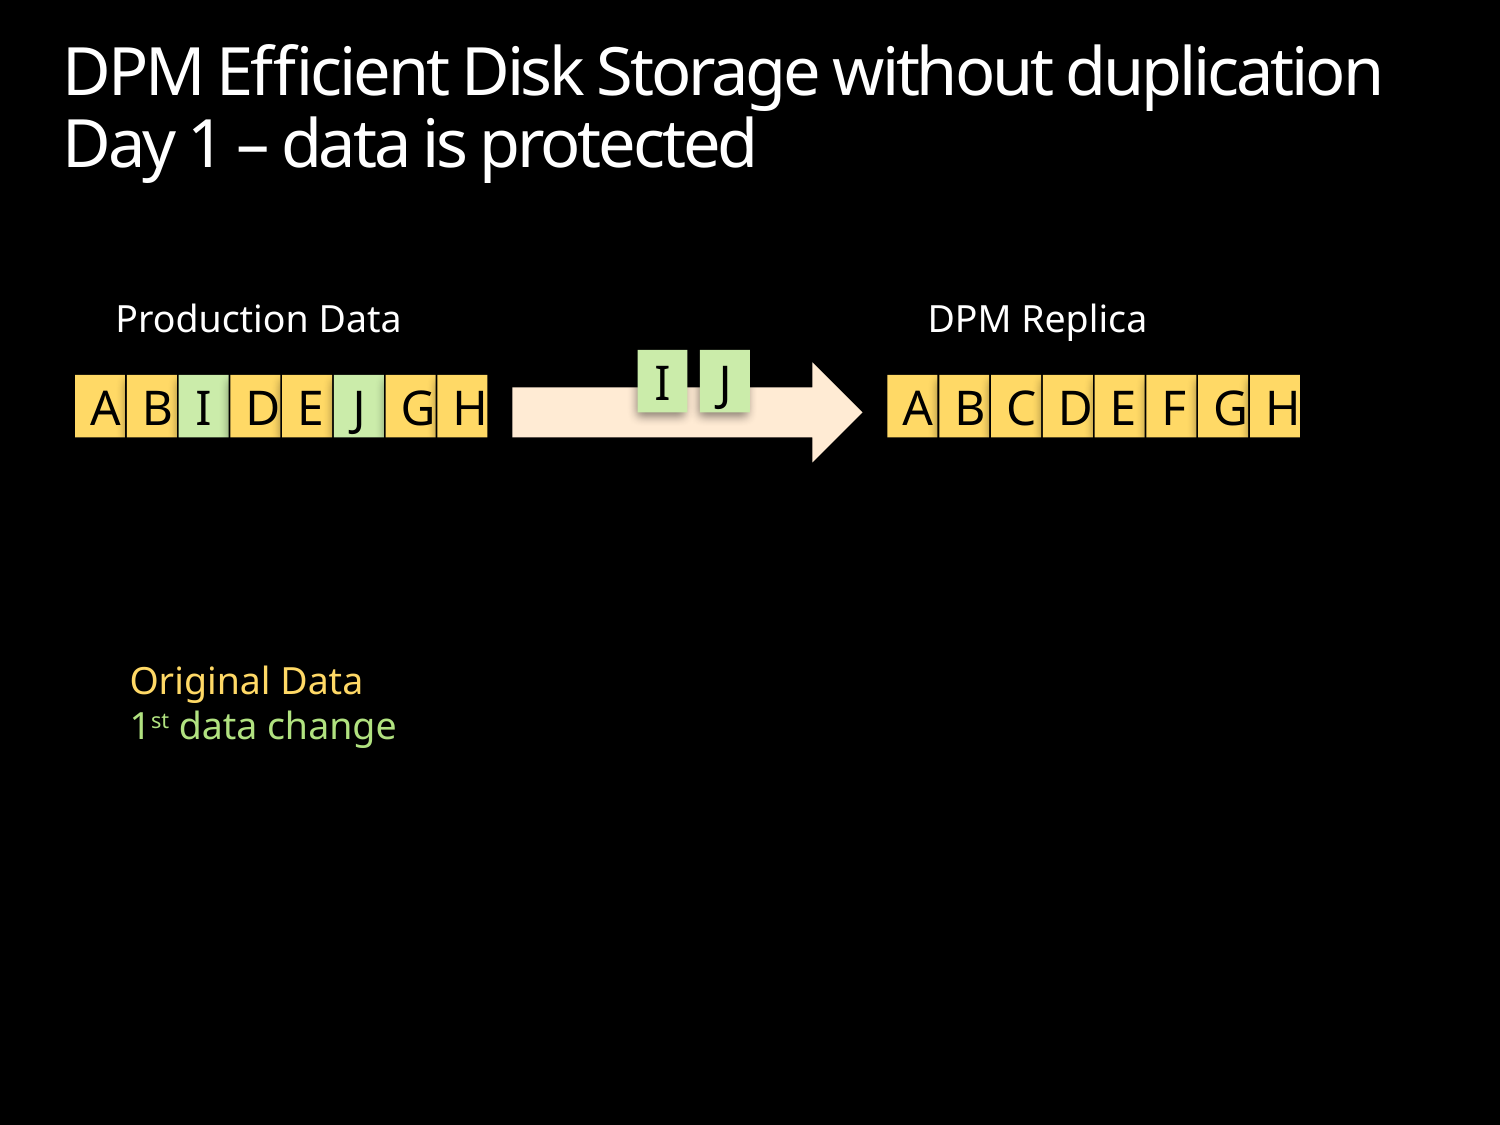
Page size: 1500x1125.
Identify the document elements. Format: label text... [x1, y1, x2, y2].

text_box H [1250, 374, 1300, 438]
text_box A [75, 374, 125, 438]
text_box H [437, 374, 488, 438]
text_box G [1198, 374, 1249, 438]
text_box DPM Replica [912, 287, 1163, 348]
text_box E [1094, 374, 1145, 438]
text_box F [1146, 374, 1197, 438]
text_box [512, 362, 863, 463]
text_box A [887, 374, 938, 438]
text_box I [637, 349, 688, 413]
text_box D [230, 374, 281, 438]
text_box Original Data 1st data change [114, 649, 412, 755]
text_box C [991, 374, 1042, 438]
text_box J [333, 374, 384, 438]
text_box D [1042, 374, 1093, 438]
text_box E [282, 374, 333, 438]
text_box J [699, 349, 750, 413]
text_box G [385, 374, 436, 438]
title DPM Efficient Disk Storage without duplication Day 1 – data is protected [62, 37, 1438, 184]
text_box Production Data [100, 287, 417, 348]
text_box B [939, 374, 990, 438]
text_box I [178, 374, 229, 438]
text_box B [126, 374, 177, 438]
